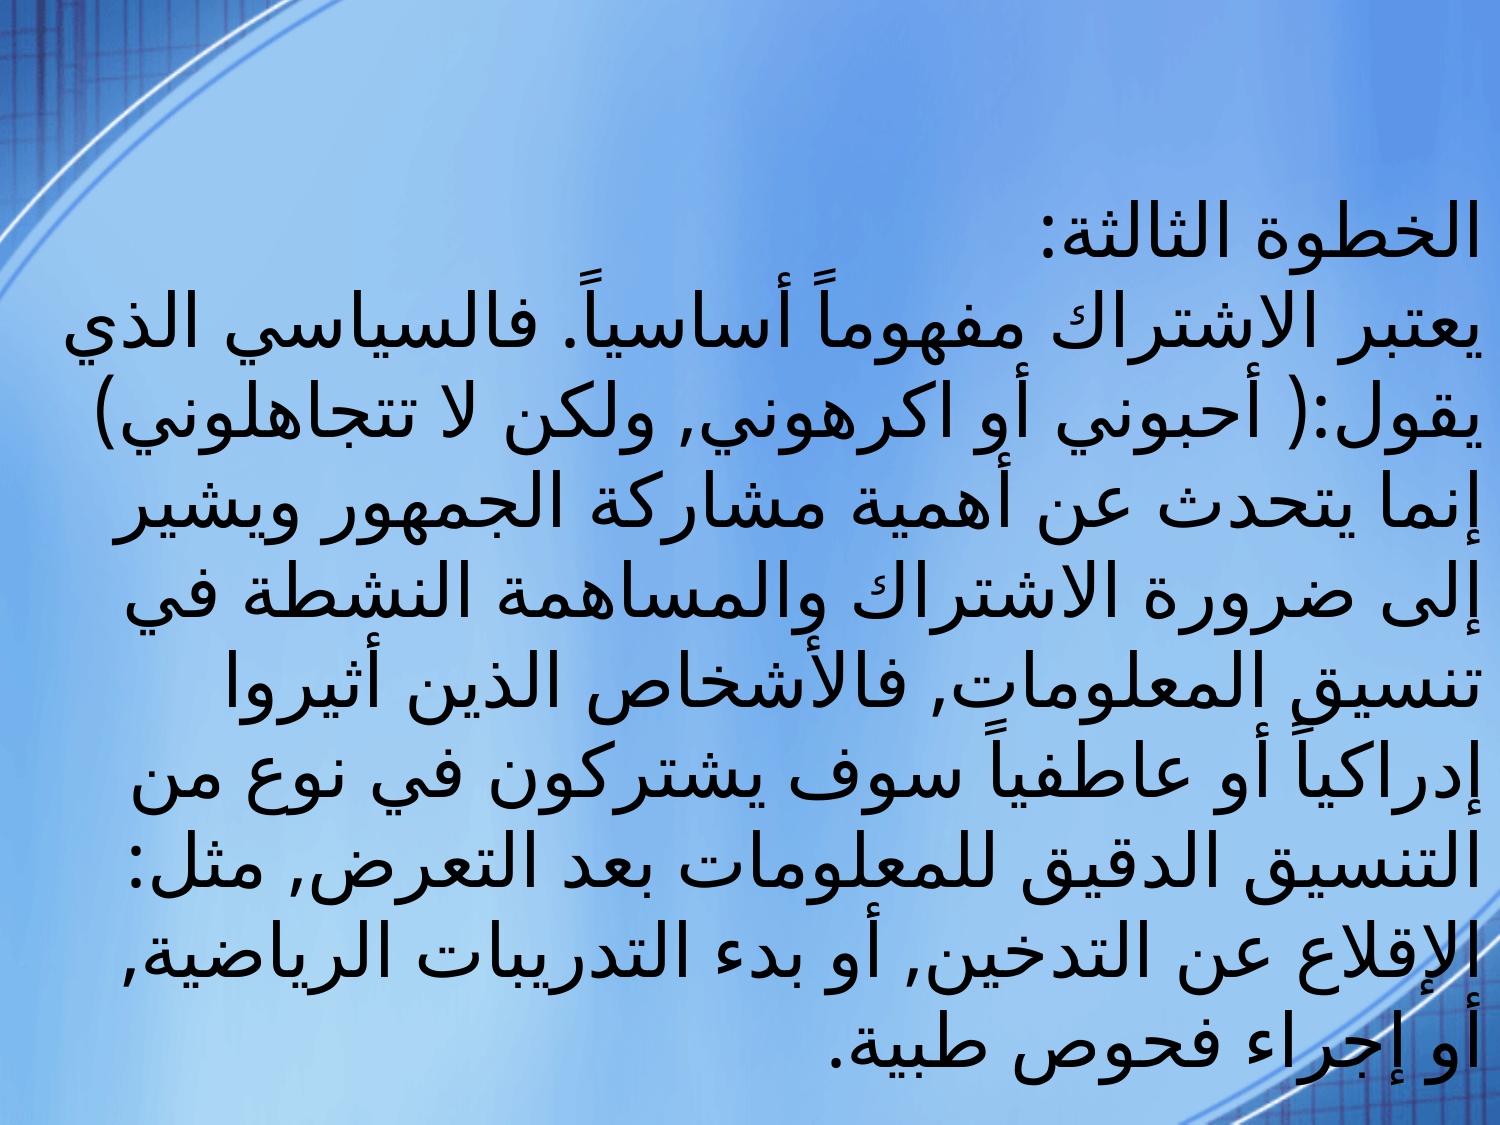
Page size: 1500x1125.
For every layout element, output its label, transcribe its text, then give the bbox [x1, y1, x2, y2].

picture [0, 0, 1500, 1125]
text_box الخطوة الثالثة: يعتبر الاشتراك مفهوماً أساسياً. فالسياسي الذي يقول:( أحبوني أو اكرهوني, ولكن لا تتجاهلوني) إنما يتحدث عن أهمية مشاركة الجمهور ويشير إلى ضرورة الاشتراك والمساهمة النشطة في تنسيق المعلومات, فالأشخاص الذين أثيروا إدراكياً أو عاطفياً سوف يشتركون في نوع من التنسيق الدقيق للمعلومات بعد التعرض, مثل: الإقلاع عن التدخين, أو بدء التدريبات الرياضية, أو إجراء فحوص طبية. [37, 174, 1500, 1125]
